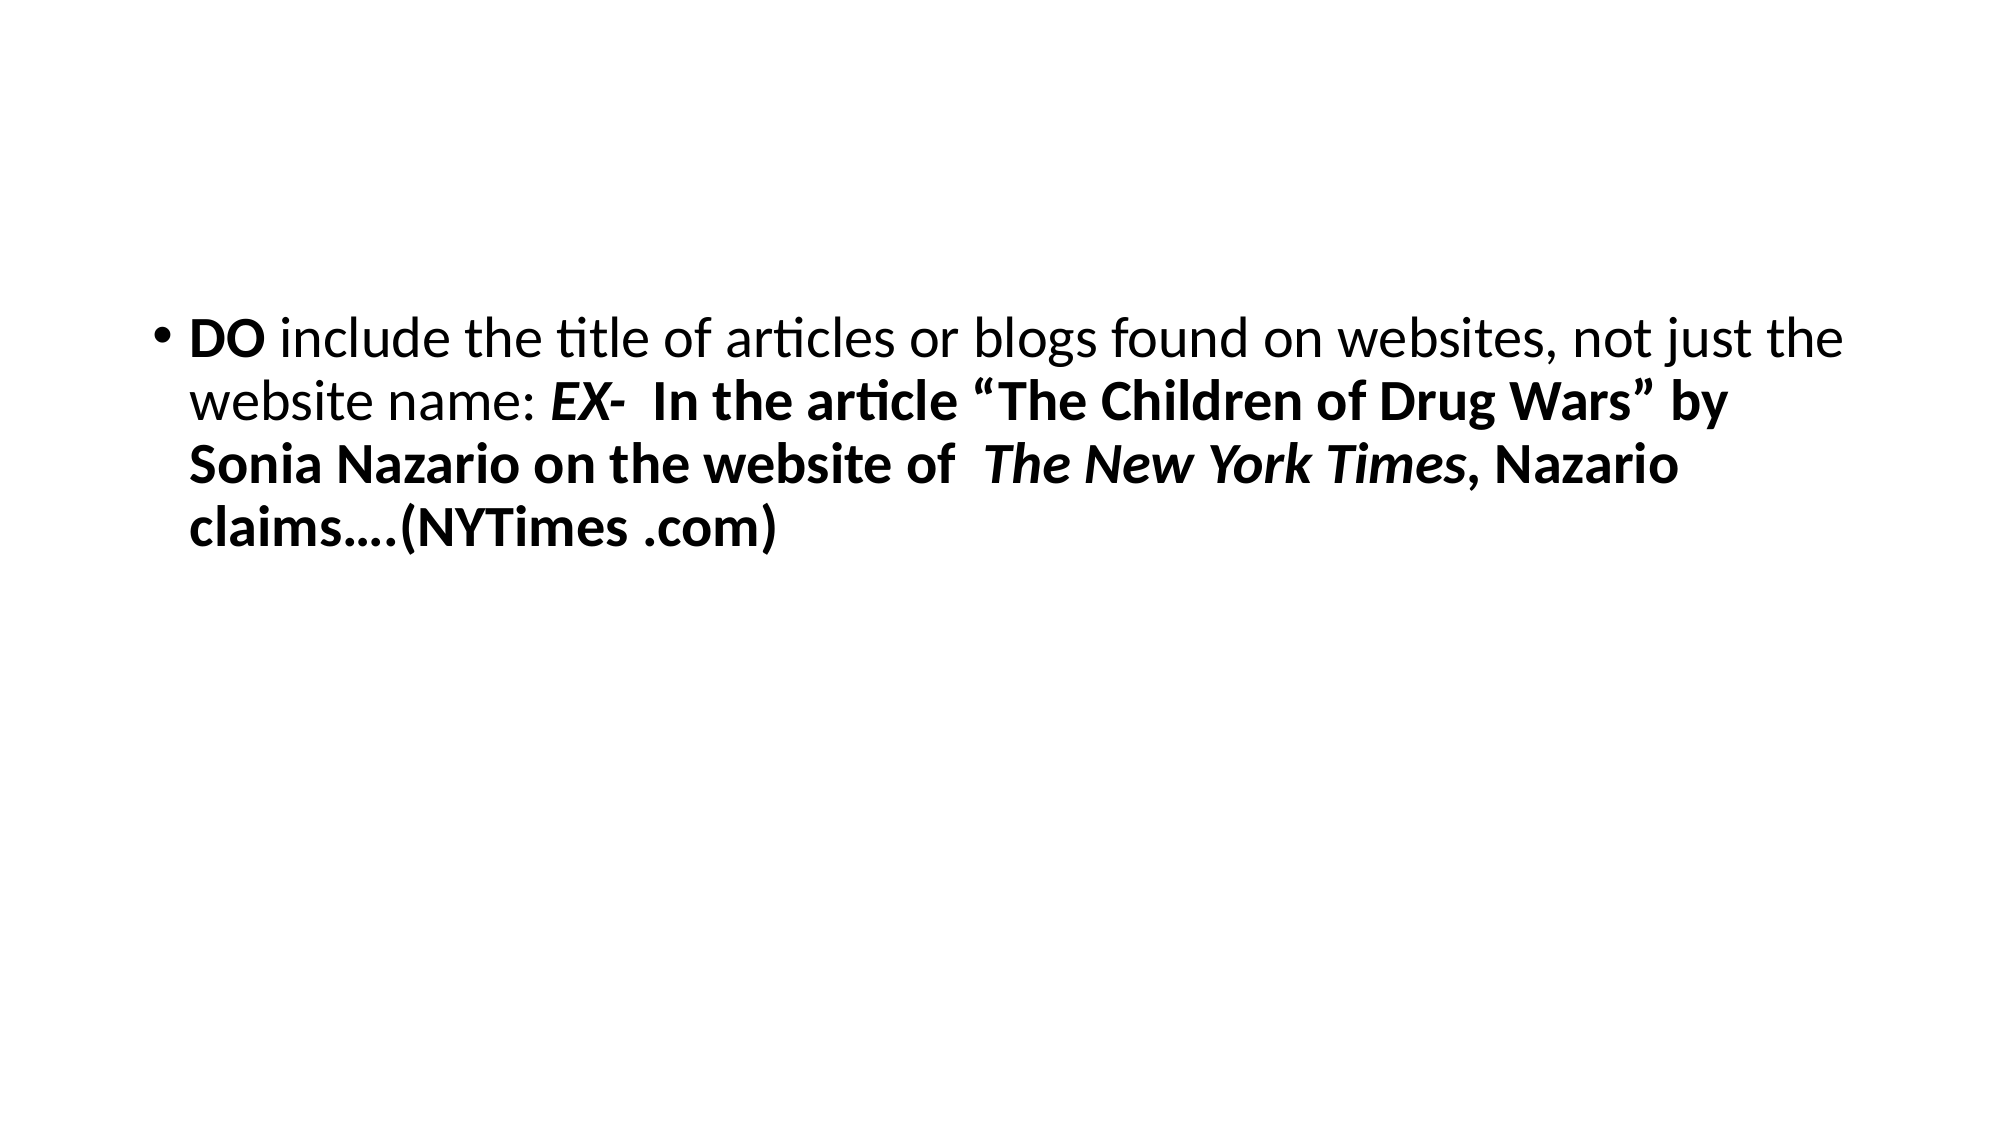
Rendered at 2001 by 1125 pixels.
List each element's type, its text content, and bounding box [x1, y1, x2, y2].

list DO include the title of articles or blogs found on websites, not just the website name: EX- In the article “The Children of Drug Wars” by Sonia Nazario on the website of The New York Times, Nazario claims….(NYTimes .com) [137, 299, 1863, 1014]
